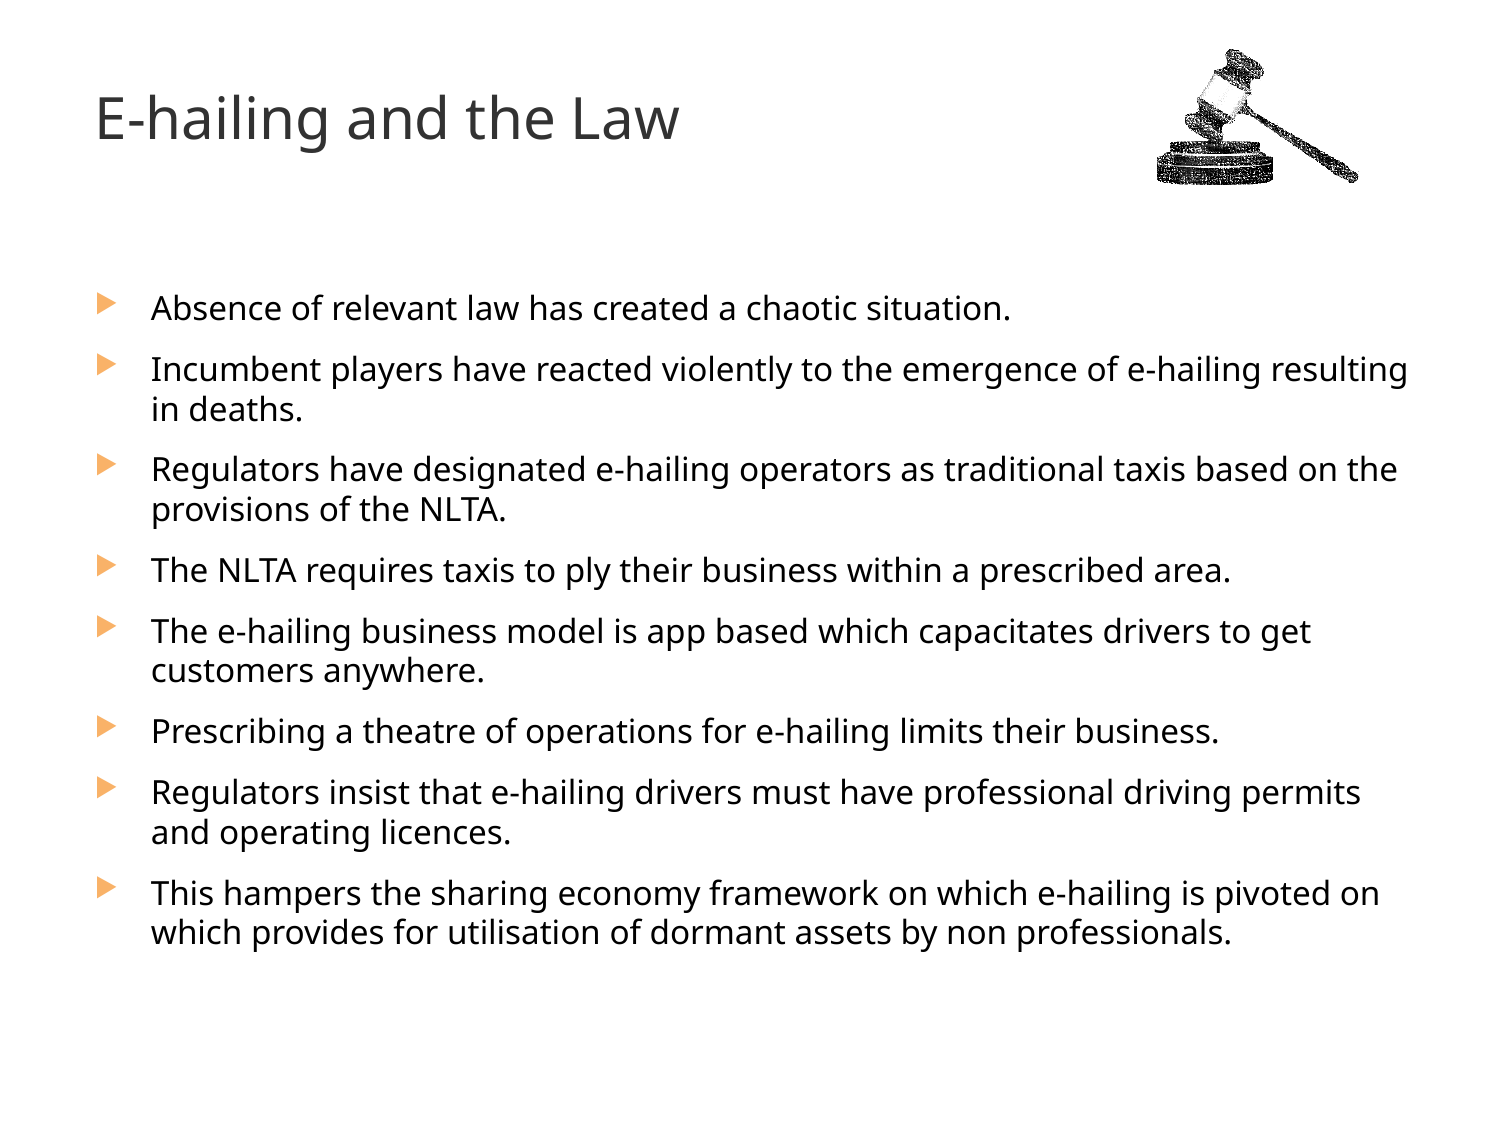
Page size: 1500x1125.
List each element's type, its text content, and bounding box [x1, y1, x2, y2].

picture [1143, 38, 1363, 194]
list Absence of relevant law has created a chaotic situation. Incumbent players have reacted violently to the emergence of e-hailing resulting in deaths. Regulators have designated e-hailing operators as traditional taxis based on the provisions of the NLTA. The NLTA requires taxis to ply their business within a prescribed area. The e-hailing business model is app based which capacitates drivers to get customers anywhere. Prescribing a theatre of operations for e-hailing limits their business. Regulators insist that e-hailing drivers must have professional driving permits and operating licences. This hampers the sharing economy framework on which e-hailing is pivoted on which provides for utilisation of dormant assets by non professionals. [79, 279, 1430, 1072]
title E-hailing and the Law [79, 73, 1140, 200]
